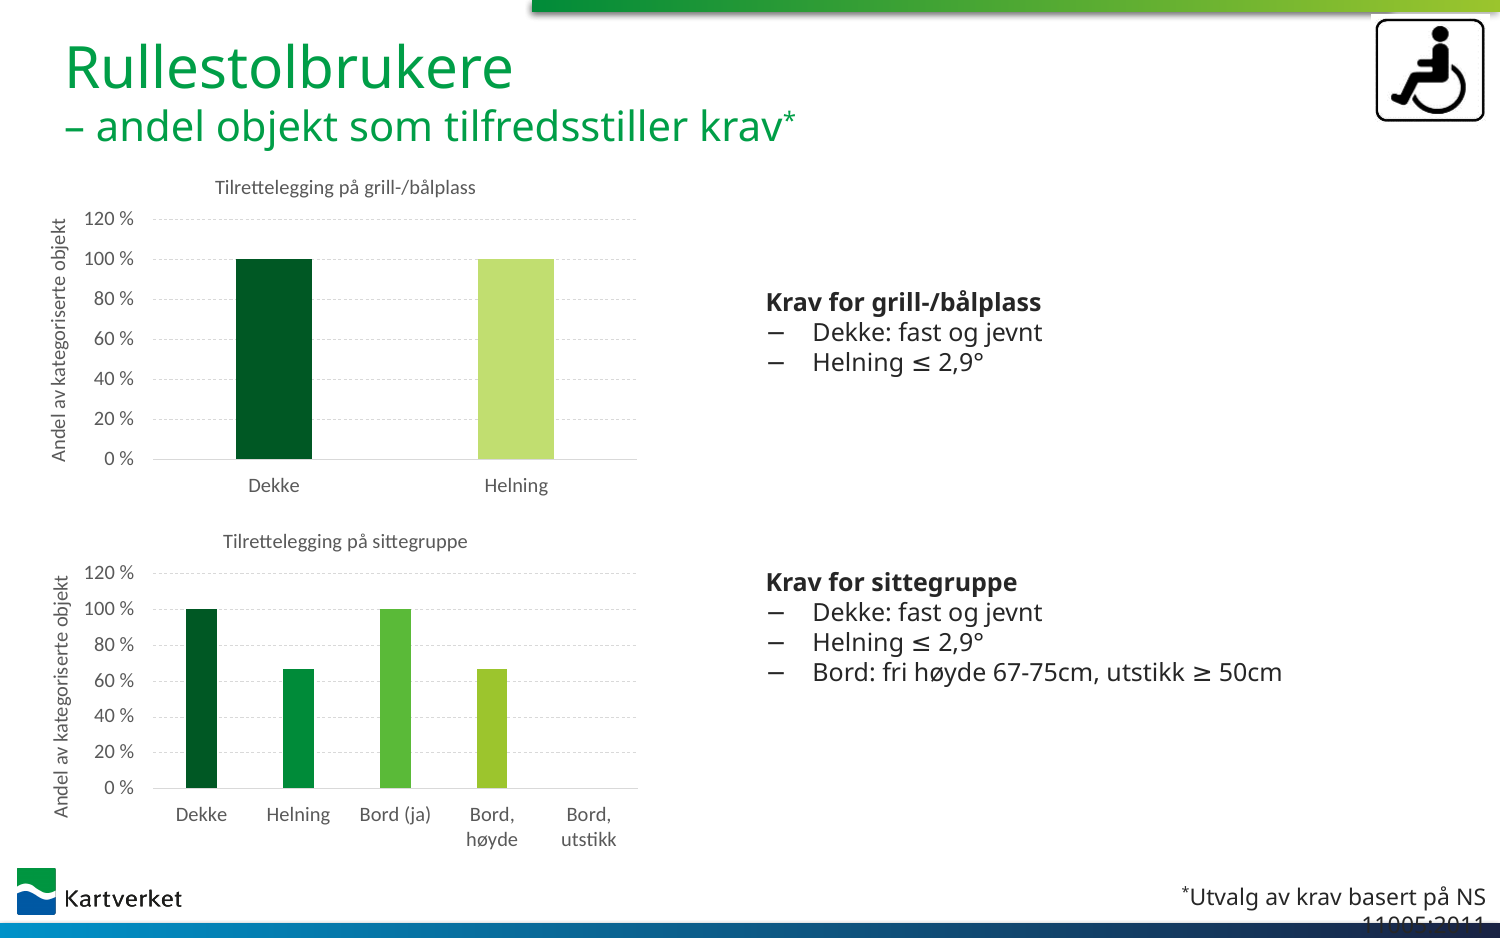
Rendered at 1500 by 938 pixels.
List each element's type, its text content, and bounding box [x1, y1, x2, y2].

picture [41, 166, 650, 505]
text_box *Utvalg av krav basert på NS 11005:2011 [1068, 873, 1500, 938]
picture [1371, 13, 1491, 127]
picture [41, 520, 650, 859]
text_box Rullestolbrukere – andel objekt som tilfredsstiller krav* [49, 14, 1431, 158]
text_box Krav for grill-/bålplass Dekke: fast og jevnt Helning ≤ 2,9° [750, 279, 1452, 384]
text_box Krav for sittegruppe Dekke: fast og jevnt Helning ≤ 2,9° Bord: fri høyde 67-75cm, utstikk ≥ 50cm [750, 559, 1500, 694]
